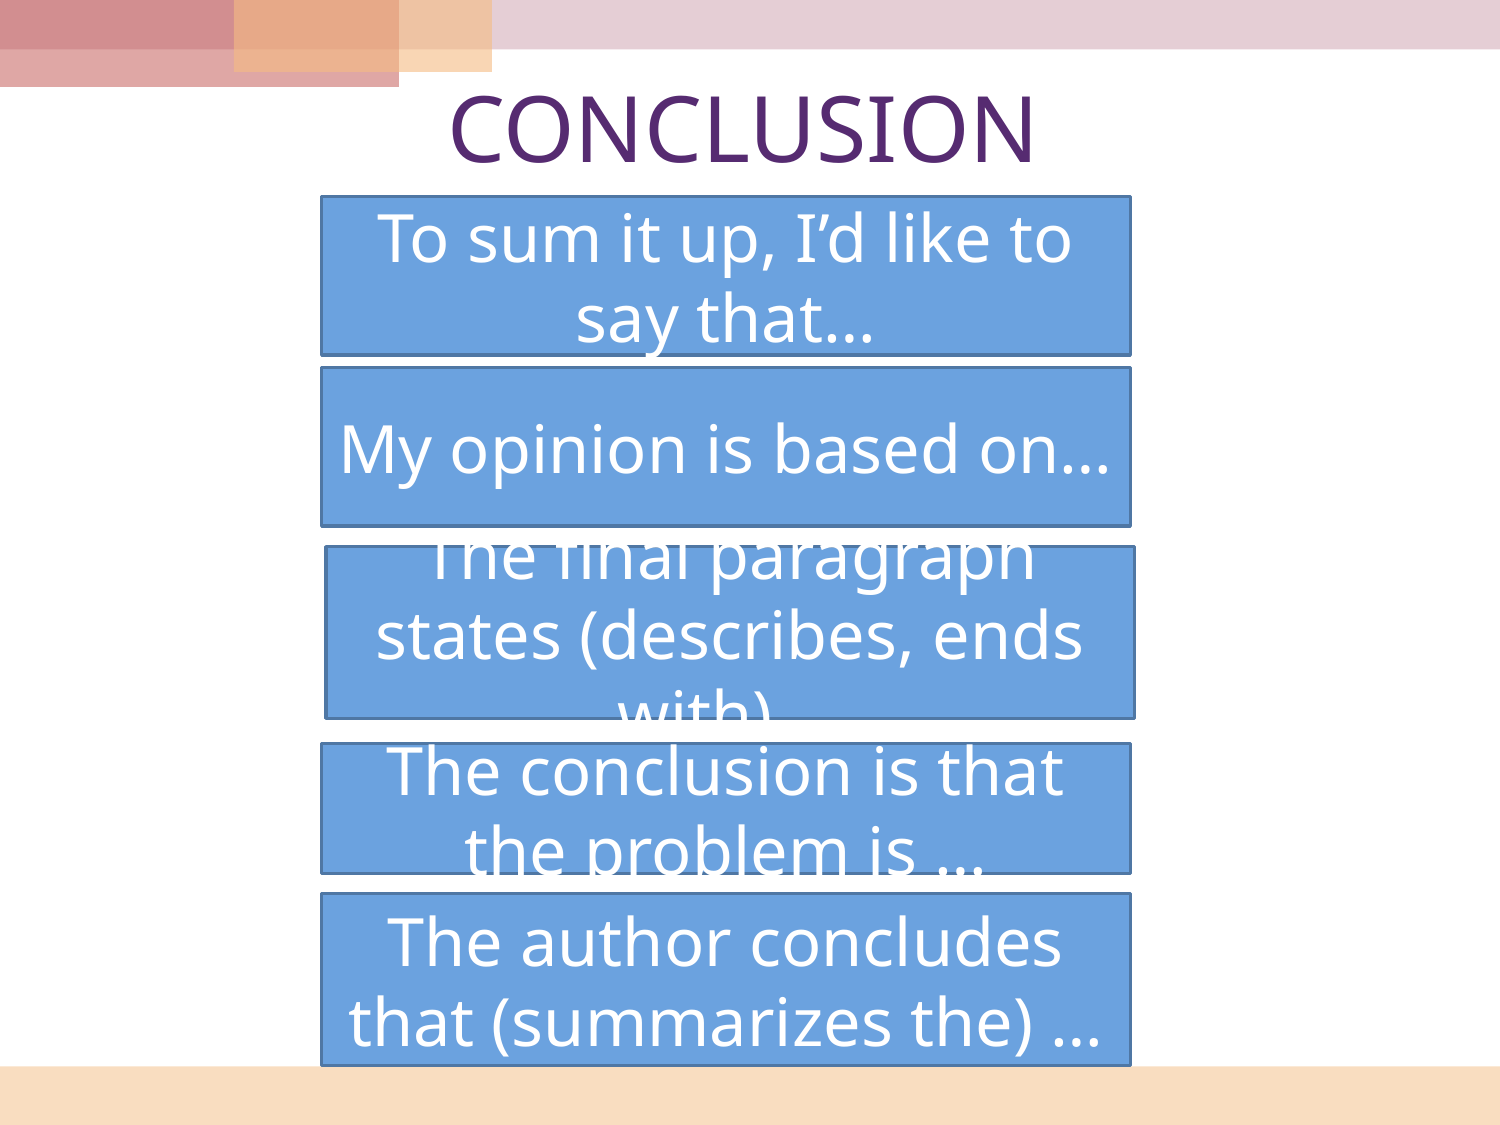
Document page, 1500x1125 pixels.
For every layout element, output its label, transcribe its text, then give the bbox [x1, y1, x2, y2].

text_box My opinion is based on… [320, 366, 1132, 528]
text_box The final paragraph states (describes, ends with) … [324, 545, 1136, 720]
text_box To sum it up, I’d like to say that… [320, 195, 1132, 357]
text_box The author concludes that (summarizes the) … [320, 892, 1132, 1067]
text_box The conclusion is that the problem is … [320, 742, 1132, 875]
title CONCLUSION [68, 47, 1419, 205]
